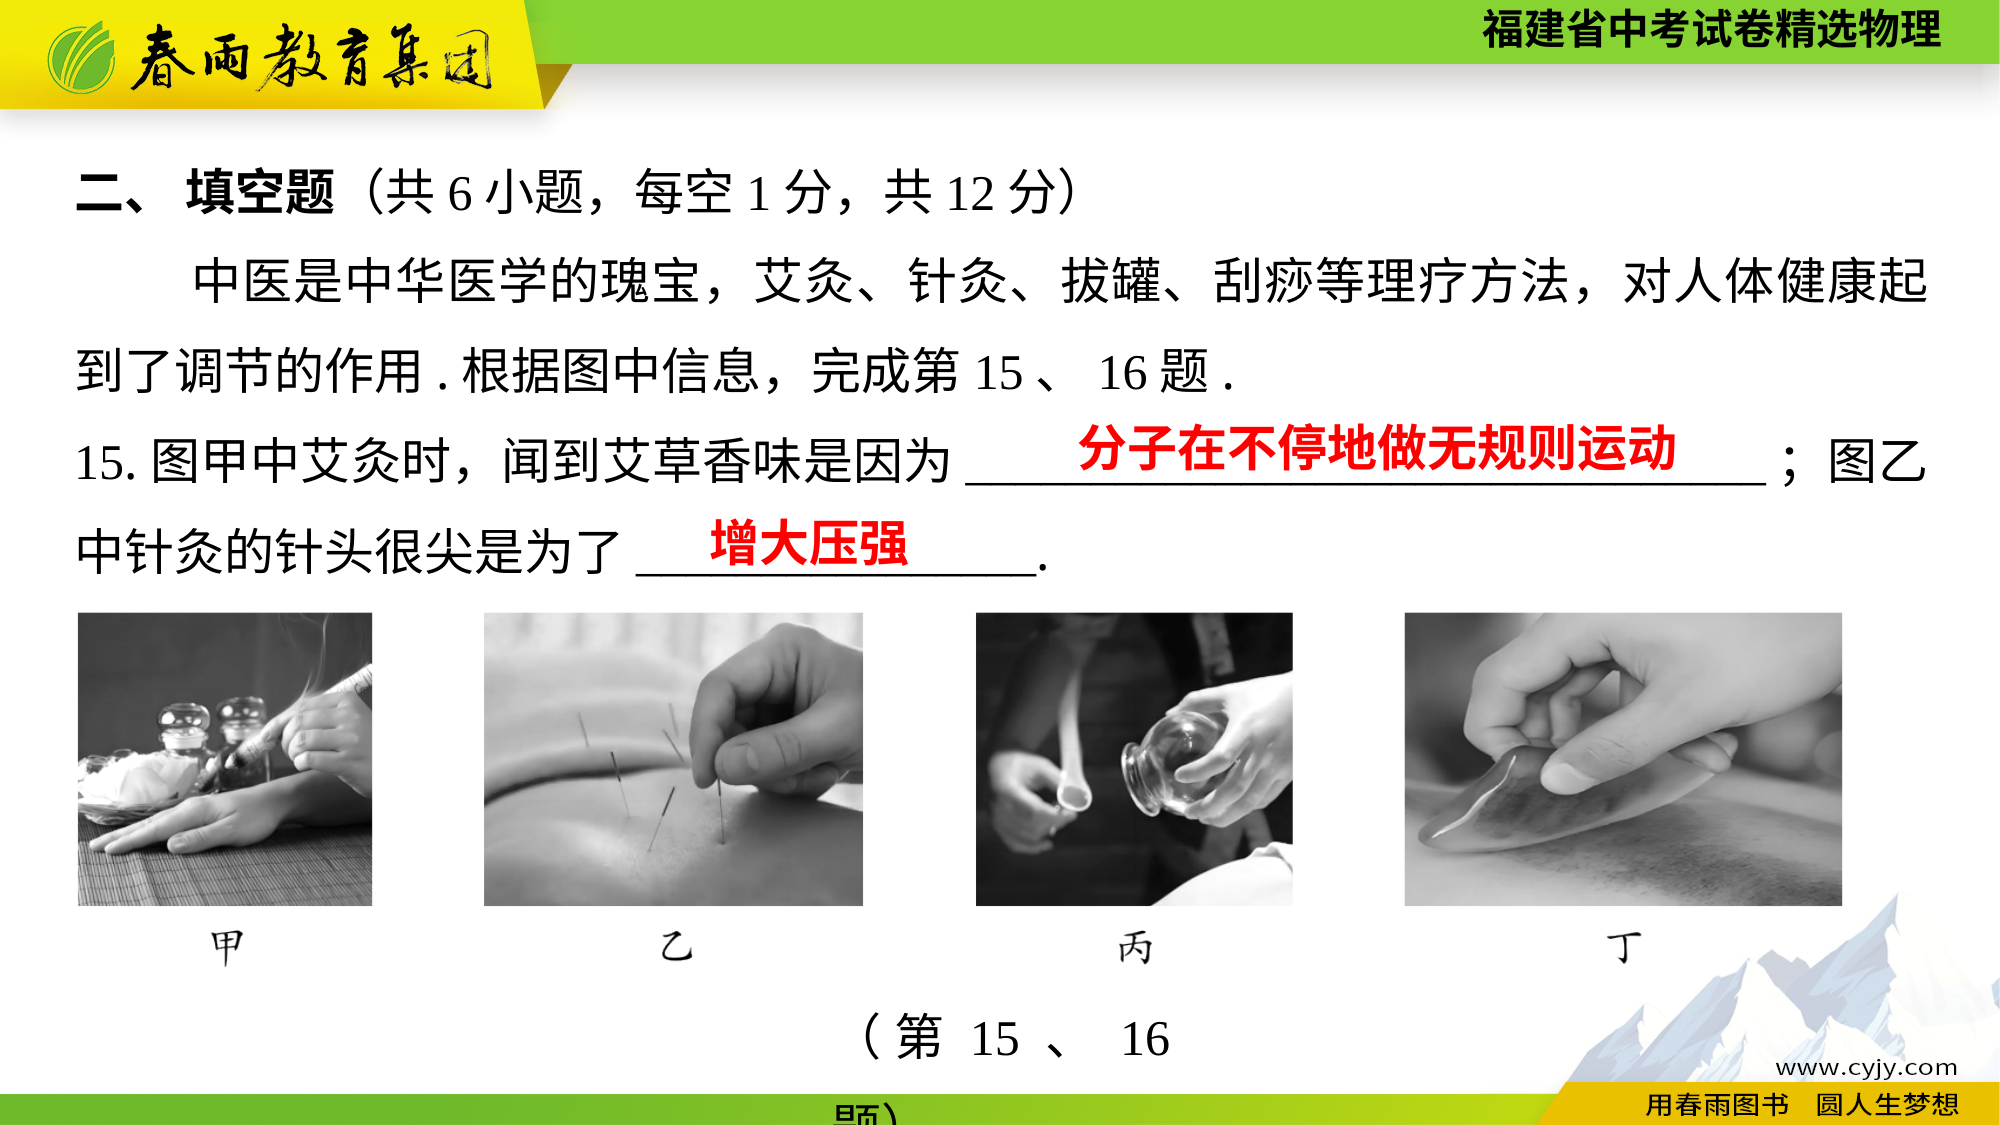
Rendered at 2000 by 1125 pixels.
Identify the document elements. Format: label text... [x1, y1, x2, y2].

text_box 增大压强 [694, 473, 975, 579]
text_box （第15、16题） [817, 989, 1197, 1073]
text_box 分子在不停地做无规则运动 [1012, 408, 1743, 484]
list 二、 填空题（共6小题，每空1分，共12分） 中医是中华医学的瑰宝，艾灸、针灸、拔罐、刮痧等理疗方法，对人体健康起到了调节的作用.根据图中信息，完成第15、16题. 15.图甲中艾灸时，闻到艾草香味是因为________________________________；图乙中针灸的针头很尖是为了________________. [59, 122, 1944, 592]
picture [0, 0, 2000, 1125]
